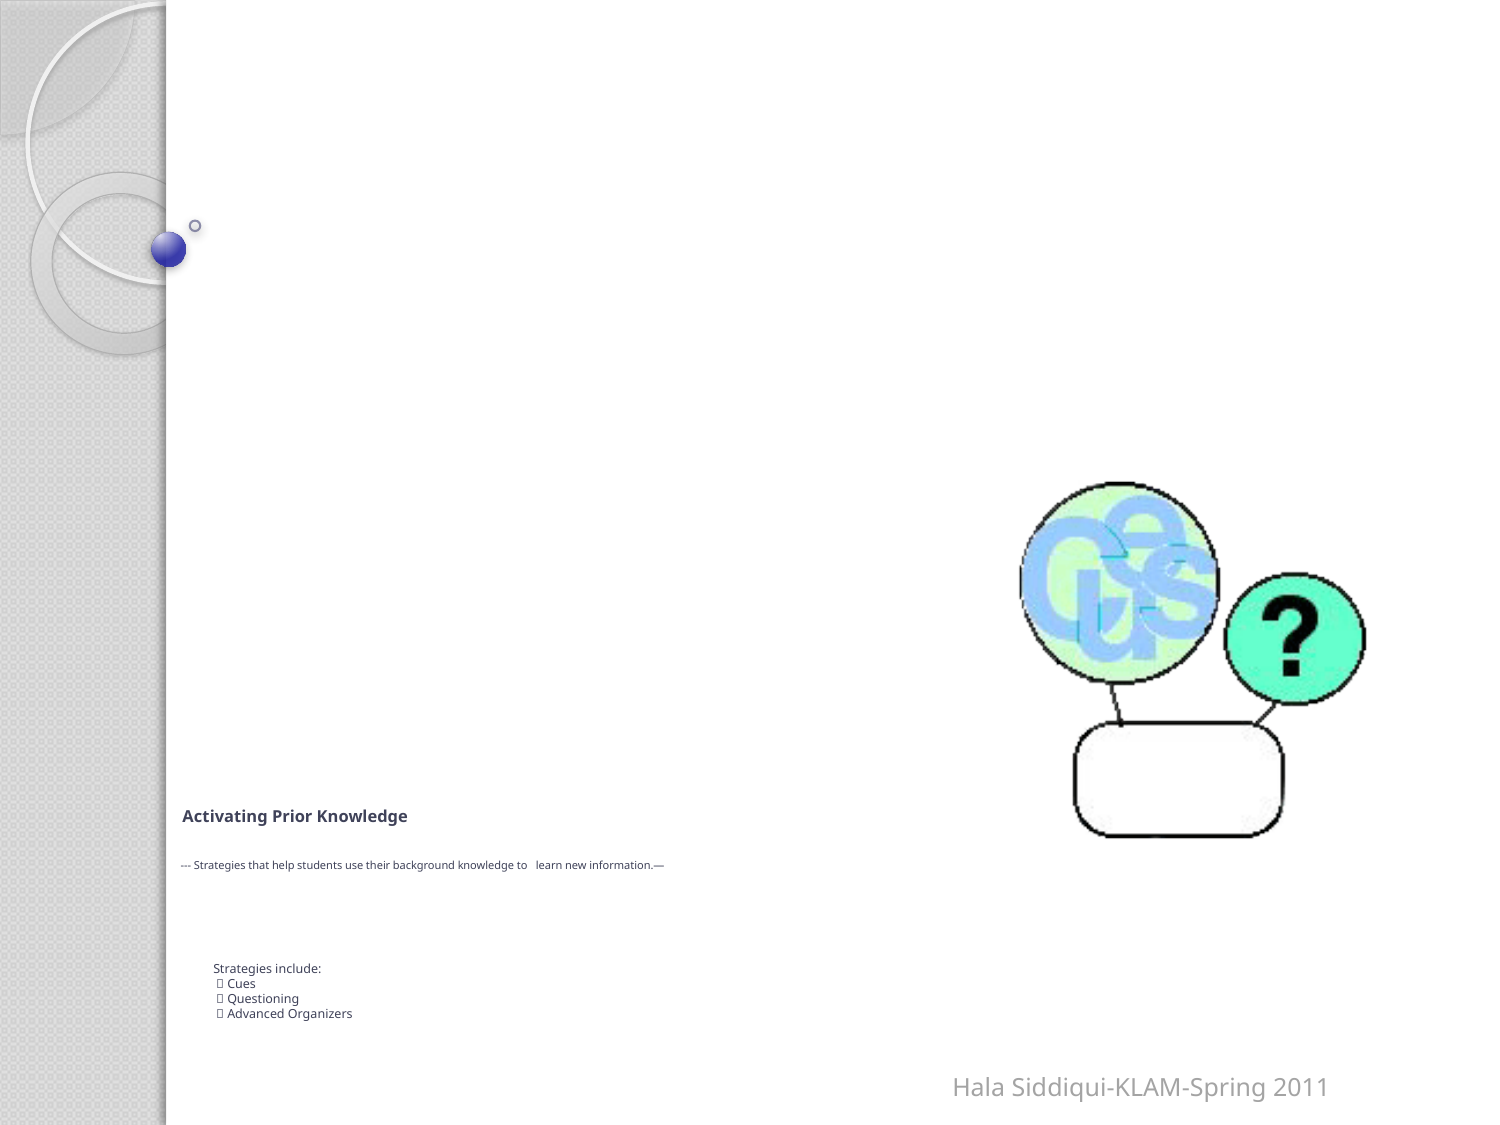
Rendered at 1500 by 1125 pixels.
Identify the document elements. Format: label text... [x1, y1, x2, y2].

picture [962, 424, 1426, 888]
title Activating Prior Knowledge --- Strategies that help students use their background knowledge to learn new information.— Strategies include:  Cues  Questioning  Advanced Organizers [162, 787, 1438, 1029]
footer Hala Siddiqui-KLAM-Spring 2011 [937, 1034, 1413, 1113]
